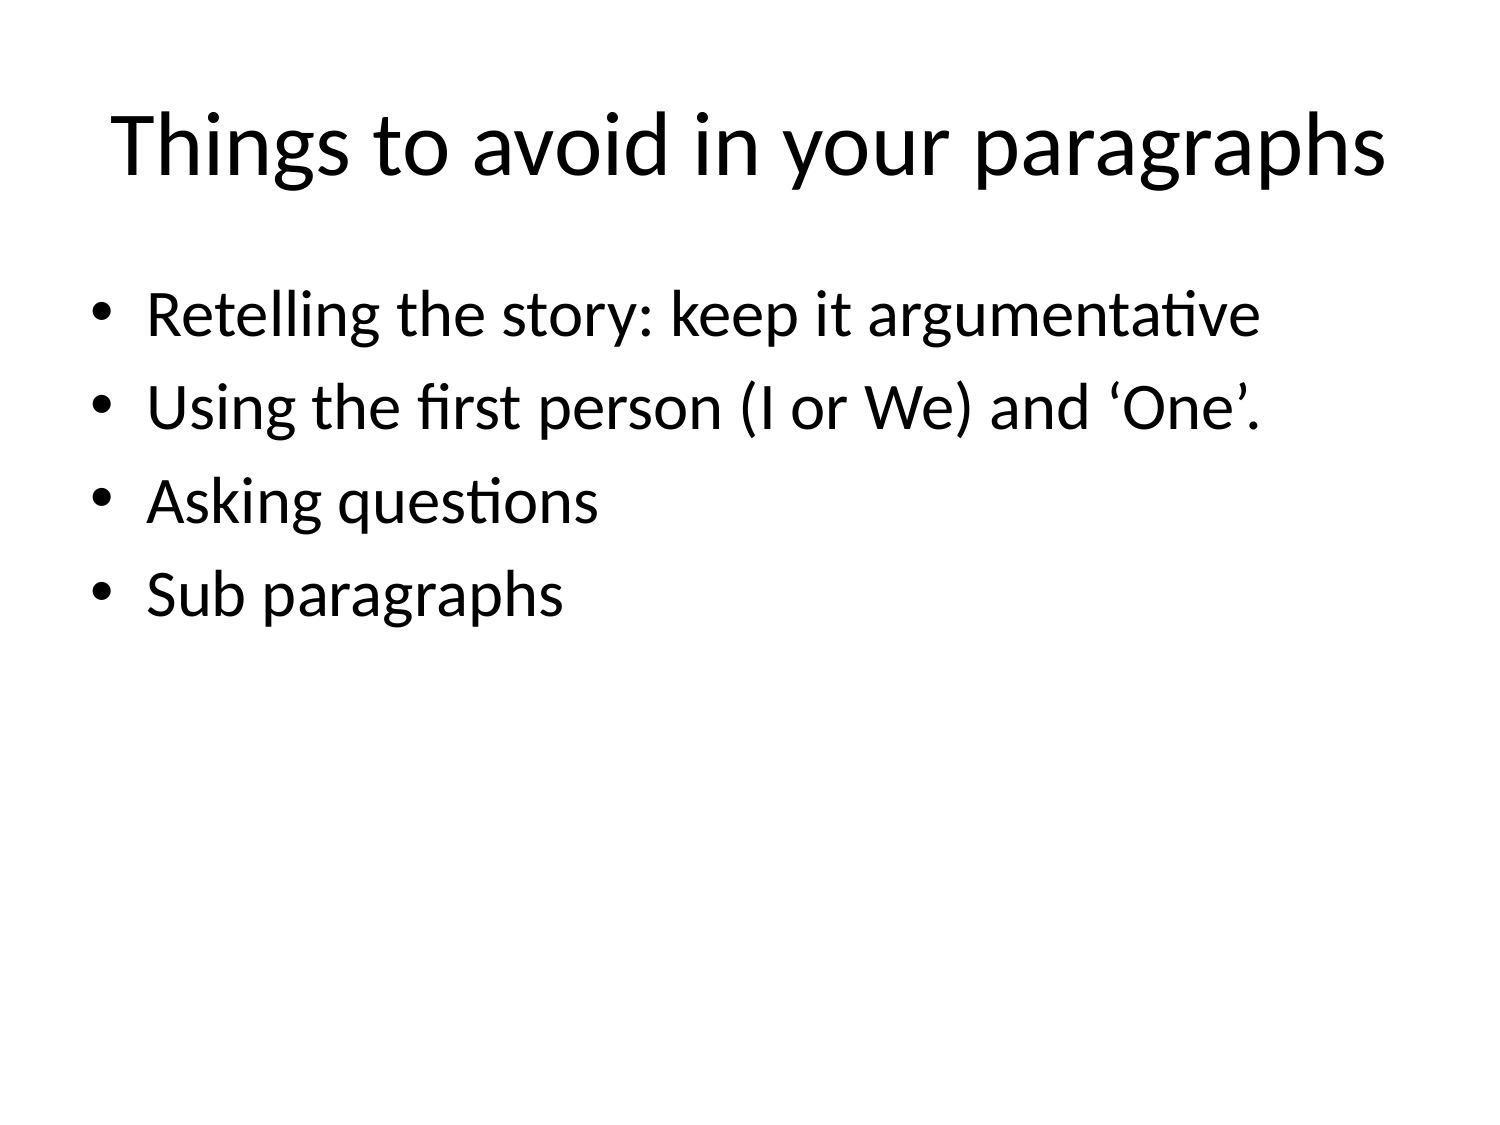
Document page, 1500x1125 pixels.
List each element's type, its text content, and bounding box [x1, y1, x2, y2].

list Retelling the story: keep it argumentative Using the first person (I or We) and ‘One’. Asking questions Sub paragraphs [75, 262, 1425, 1005]
title Things to avoid in your paragraphs [75, 45, 1425, 233]
